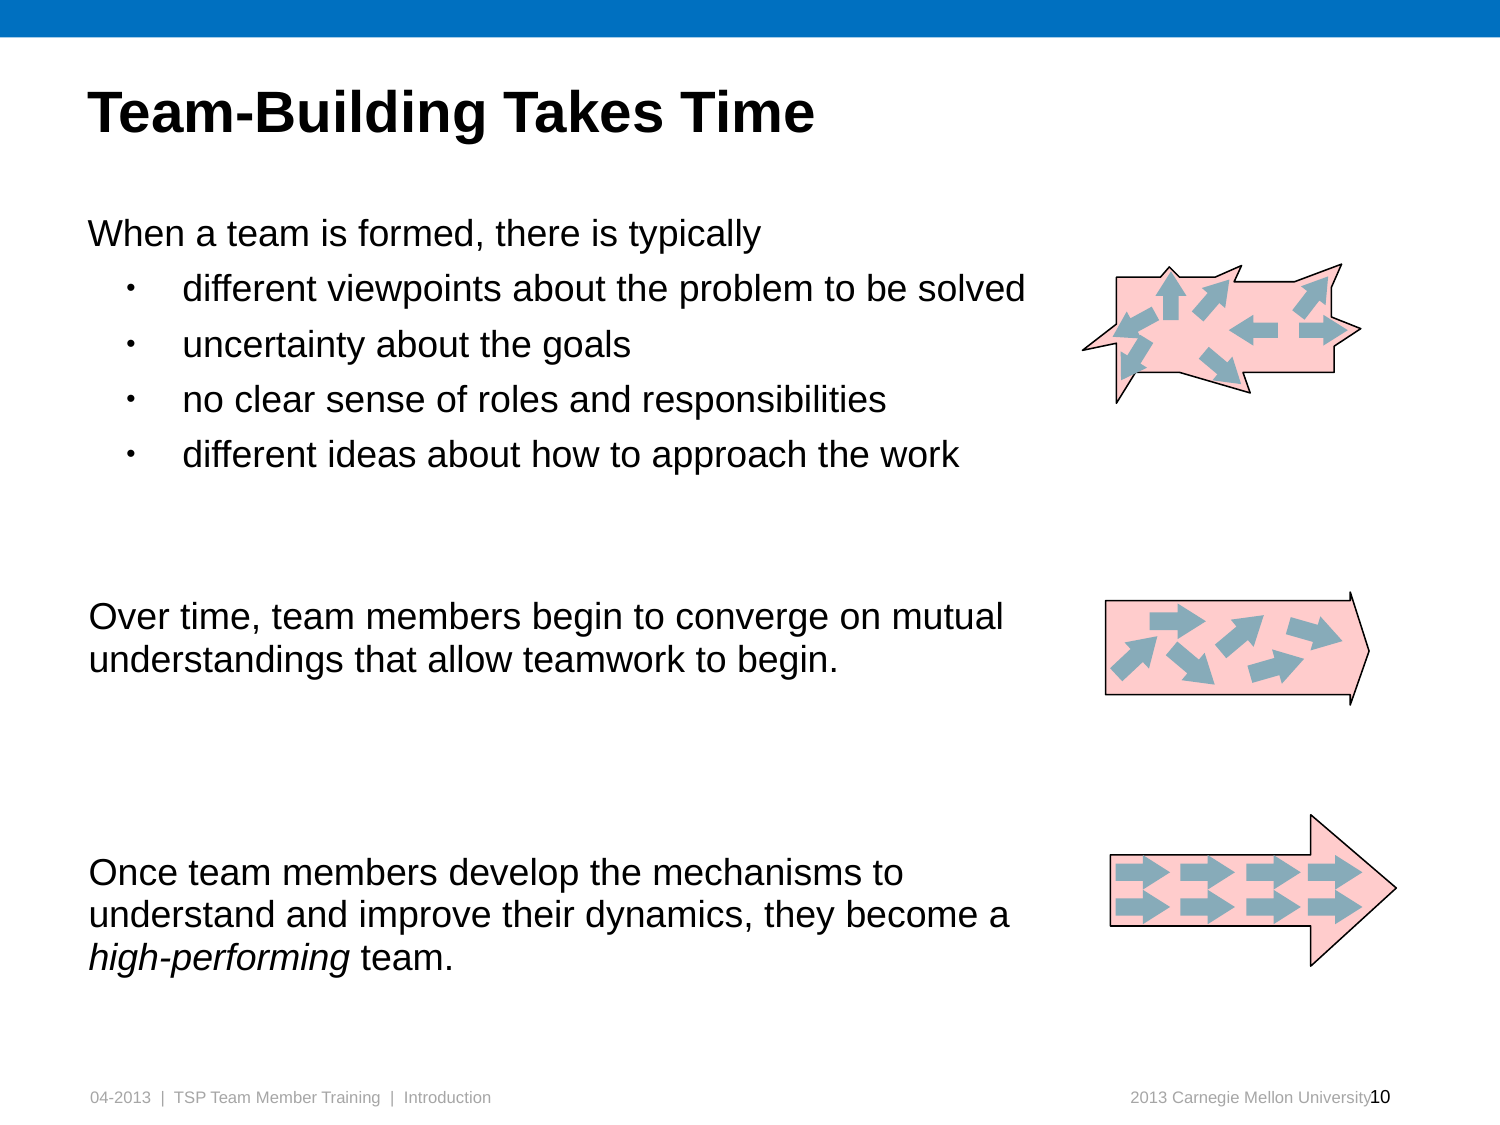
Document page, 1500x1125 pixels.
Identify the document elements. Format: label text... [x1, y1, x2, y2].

text_box Over time, team members begin to converge on mutual understandings that allow teamwork to begin. [88, 595, 1016, 712]
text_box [1105, 591, 1370, 706]
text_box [1110, 814, 1397, 967]
title Team-Building Takes Time [87, 87, 1439, 212]
text_box Once team members develop the mechanisms to understand and improve their dynamics, they become a high-performing team. [88, 850, 1016, 967]
list When a team is formed, there is typically different viewpoints about the problem to be solved uncertainty about the goals no clear sense of roles and responsibilities different ideas about how to approach the work [87, 212, 1440, 562]
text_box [1082, 263, 1362, 404]
